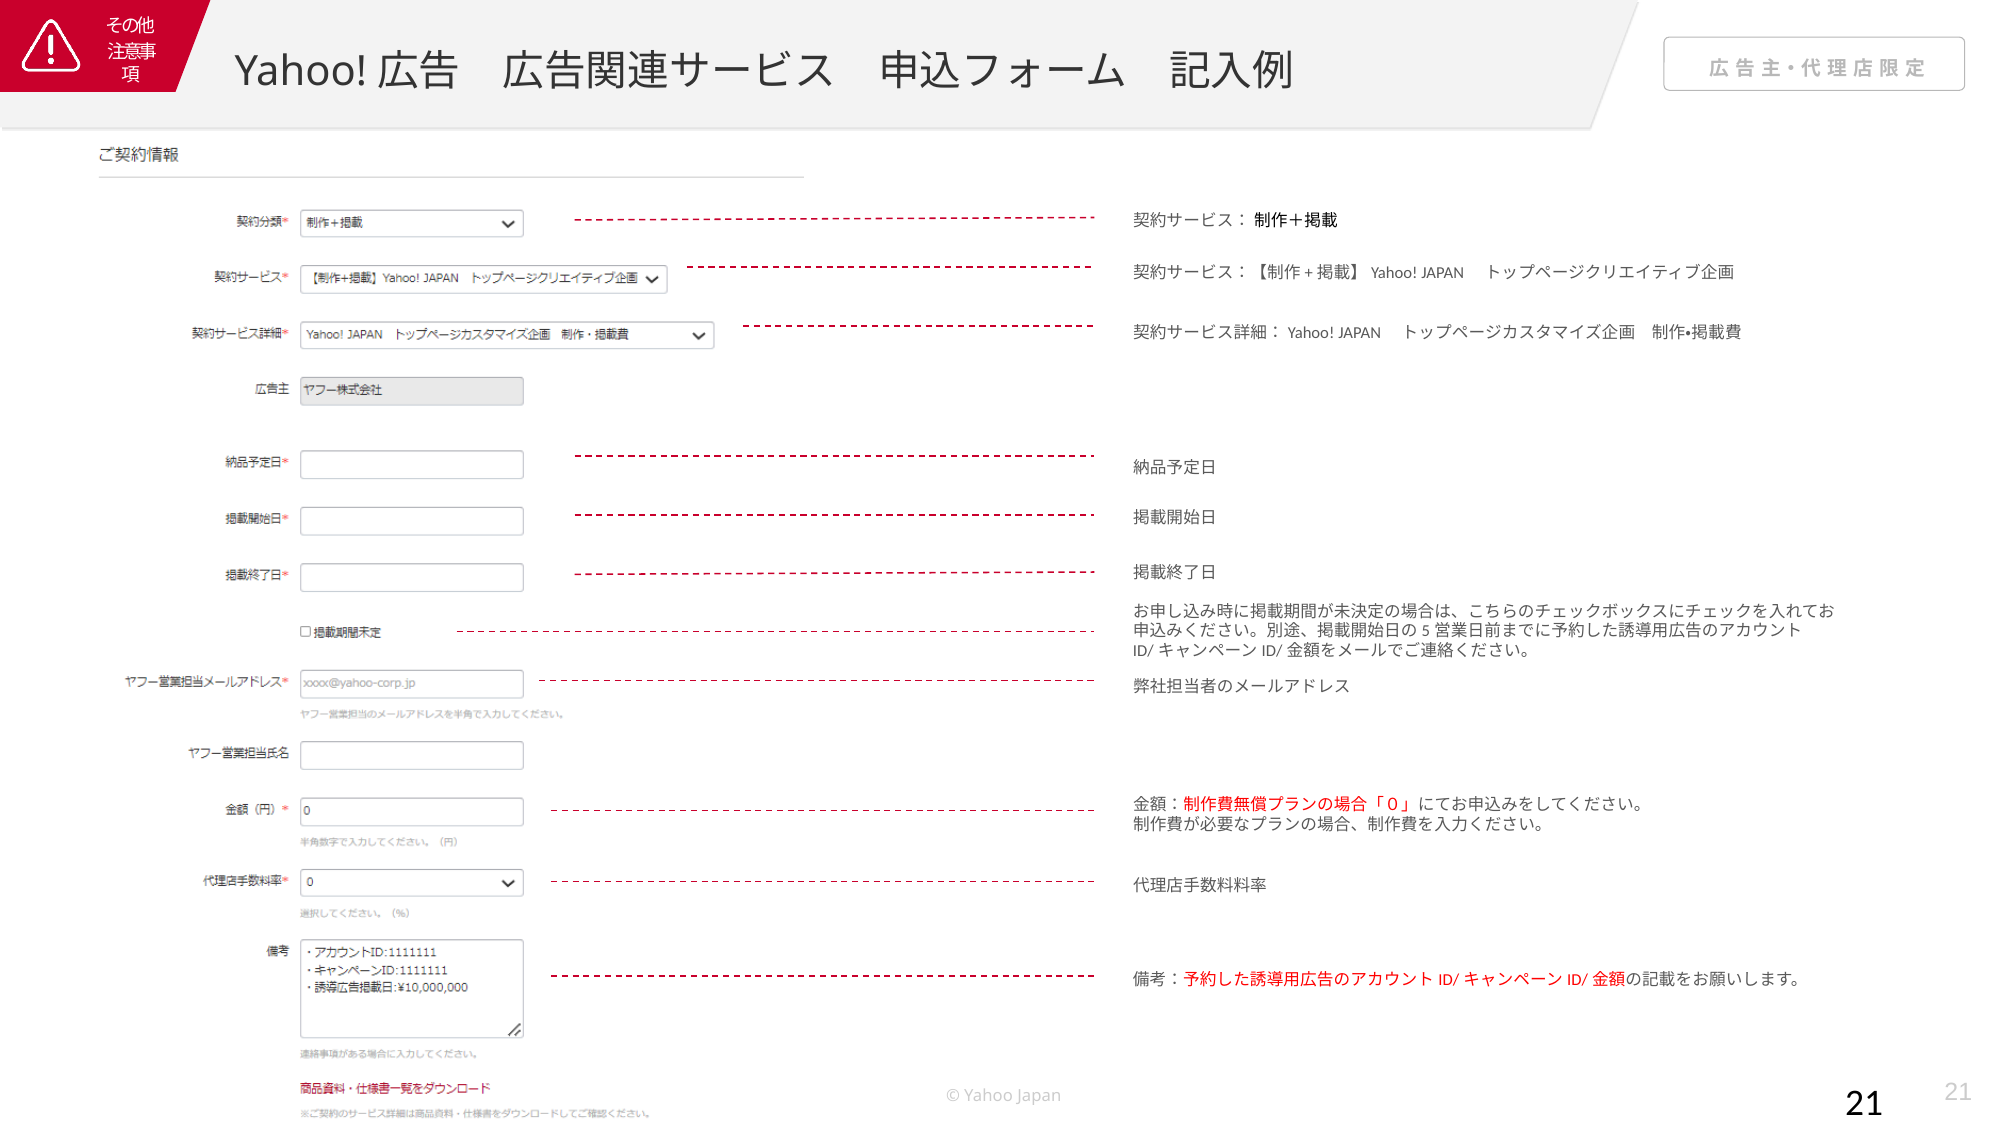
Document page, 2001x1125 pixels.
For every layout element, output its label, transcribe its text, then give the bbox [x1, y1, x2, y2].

text_box 契約サービス： 制作＋掲載 [1118, 189, 1393, 241]
text_box 金額：制作費無償プランの場合「０」にてお申込みをしてください。 制作費が必要なプランの場合、制作費を入力ください。 [1118, 783, 1758, 844]
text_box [574, 571, 1095, 575]
list その他 注意事項 [98, 12, 170, 81]
text_box 掲載終了日 [1118, 542, 1277, 592]
text_box 契約サービス詳細：Yahoo! JAPAN トップページカスタマイズ企画 制作・掲載費 [1118, 301, 1810, 362]
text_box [574, 217, 1095, 221]
list Yahoo!広告 広告関連サービス 申込フォーム 記入例 [234, 41, 1570, 97]
slide_number 21 [1830, 1070, 2000, 1125]
text_box 掲載開始日 [1118, 486, 1252, 542]
text_box 弊社担当者のメールアドレス [1118, 655, 1498, 716]
text_box 備考：予約した誘導用広告のアカウントID/キャンペーンID/金額の記載をお願いします。 [1118, 961, 1832, 997]
picture [84, 133, 804, 1125]
text_box お申し込み時に掲載期間が未決定の場合は、こちらのチェックボックスにチェックを入れてお申込みください。別途、掲載開始日の5営業日前までに予約した誘導用広告のアカウントID/キャンペーンID/金額をメールでご連絡ください。 [1118, 592, 1851, 668]
text_box 代理店手数料料率 [1118, 854, 1639, 915]
text_box 契約サービス：【制作+掲載】Yahoo! JAPAN トップページクリエイティブ企画 [1118, 241, 1810, 301]
picture [16, 12, 84, 80]
text_box 納品予定日 [1118, 436, 1252, 486]
